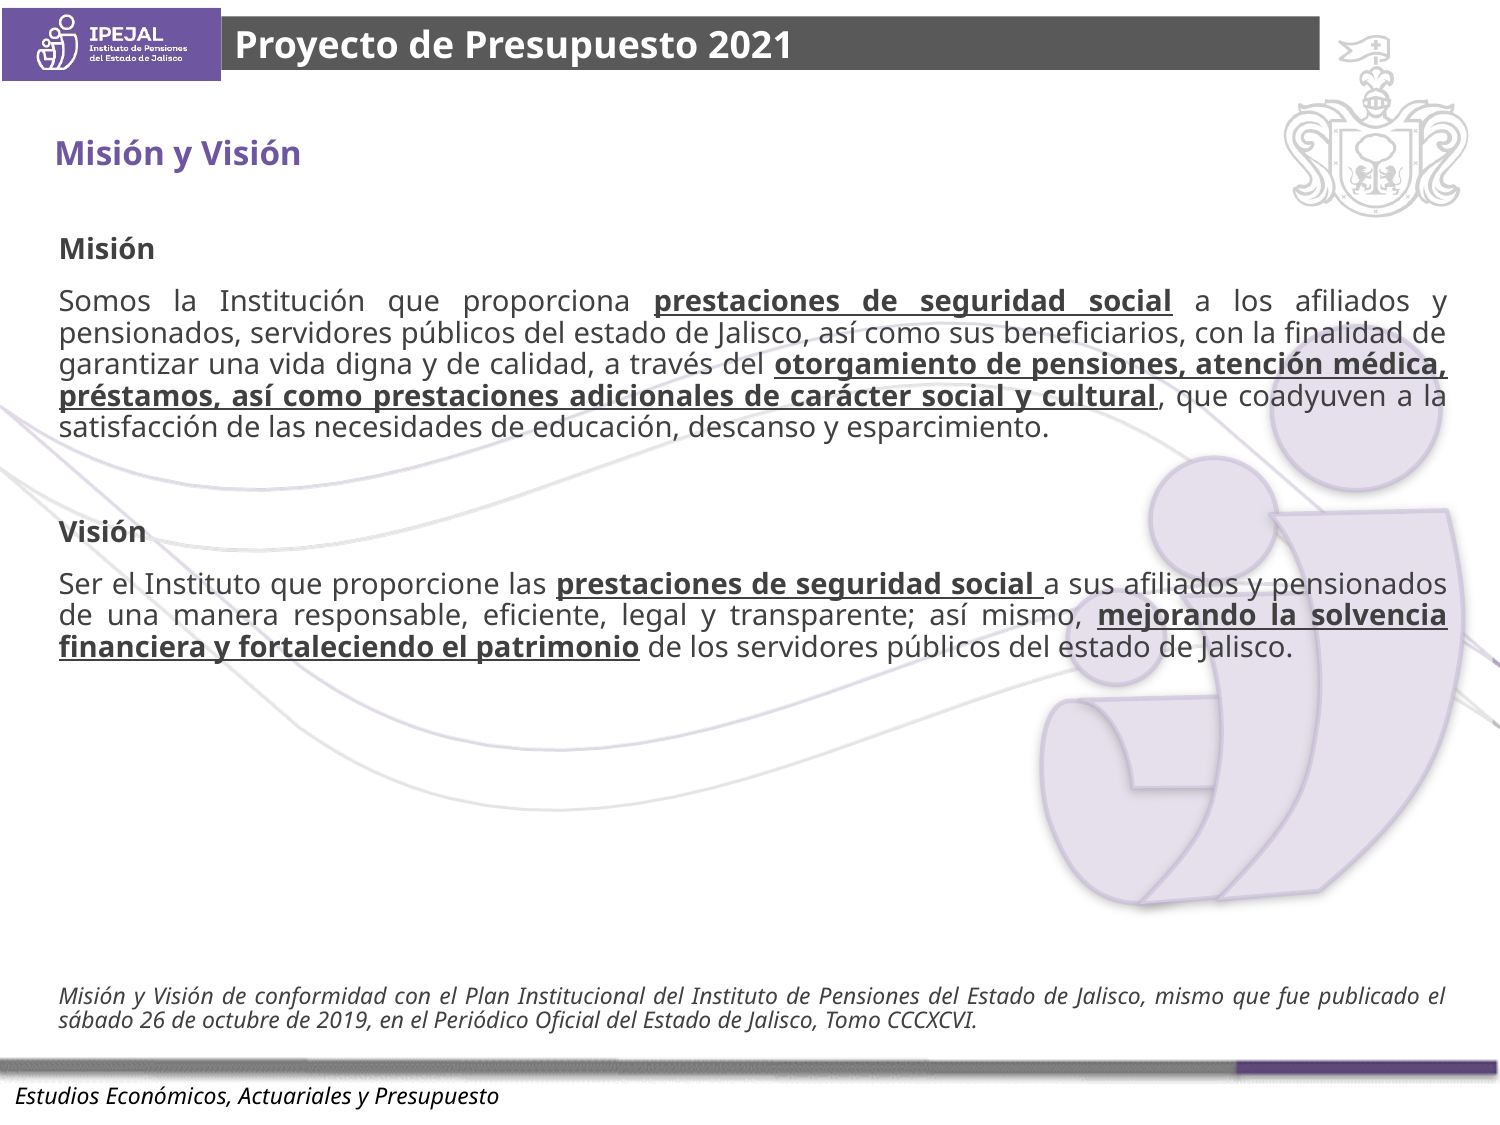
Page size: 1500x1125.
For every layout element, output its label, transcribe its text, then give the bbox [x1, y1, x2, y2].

list Proyecto de Presupuesto 2021 [219, 18, 1316, 73]
list Misión y Visión [39, 129, 1457, 198]
picture [2, 1, 221, 87]
picture [0, 1053, 1500, 1084]
list Misión Somos la Institución que proporciona prestaciones de seguridad social a los afiliados y pensionados, servidores públicos del estado de Jalisco, así como sus beneficiarios, con la finalidad de garantizar una vida digna y de calidad, a través del otorgamiento de pensiones, atención médica, préstamos, así como prestaciones adicionales de carácter social y cultural, que coadyuven a la satisfacción de las necesidades de educación, descanso y esparcimiento. Visión Ser el Instituto que proporcione las prestaciones de seguridad social a sus afiliados y pensionados de una manera responsable, eficiente, legal y transparente; así mismo, mejorando la solvencia financiera y fortaleciendo el patrimonio de los servidores públicos del estado de Jalisco. Misión y Visión de conformidad con el Plan Institucional del Instituto de Pensiones del Estado de Jalisco, mismo que fue publicado el sábado 26 de octubre de 2019, en el Periódico Oficial del Estado de Jalisco, Tomo CCCXCVI. [43, 227, 1463, 1038]
picture [1493, 321, 1500, 812]
